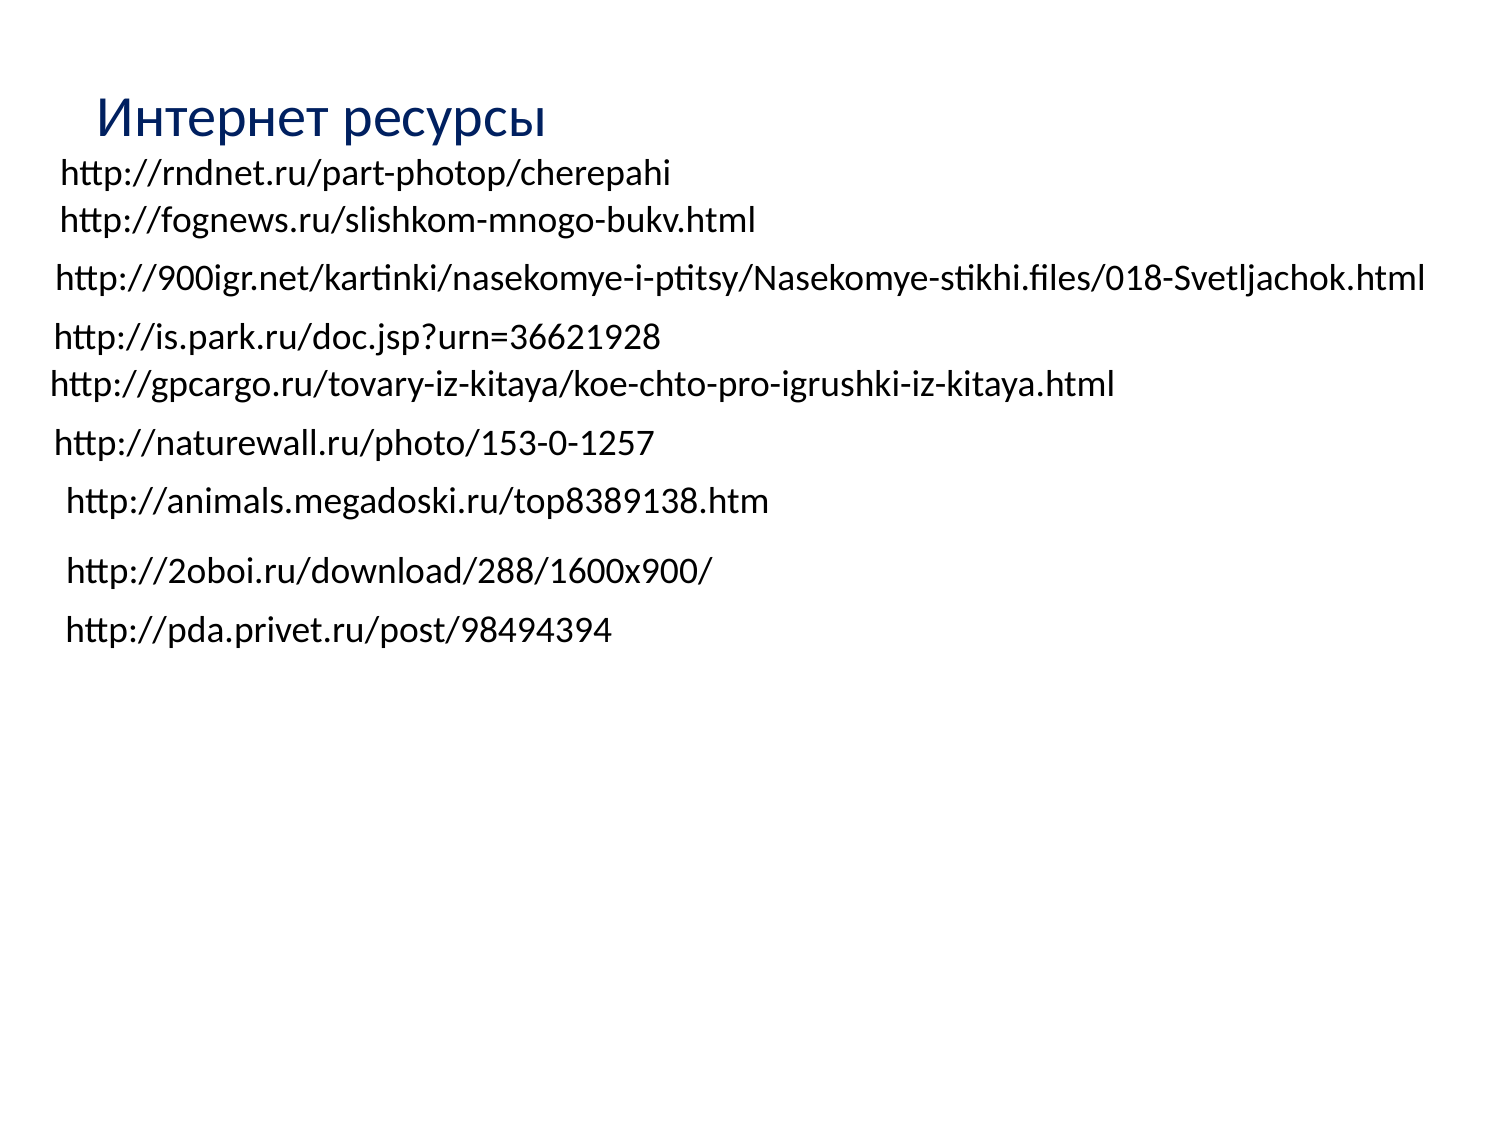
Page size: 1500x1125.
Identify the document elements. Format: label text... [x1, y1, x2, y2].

text_box http://fognews.ru/slishkom-mnogo-bukv.html [27, 187, 772, 246]
text_box http://gpcargo.ru/tovary-iz-kitaya/koe-chto-pro-igrushki-iz-kitaya.html [35, 351, 1383, 412]
text_box http://animals.megadoski.ru/top8389138.htm [51, 468, 786, 529]
text_box Интернет ресурсы [82, 70, 704, 156]
text_box http://2oboi.ru/download/288/1600x900/ [51, 538, 728, 599]
text_box http://900igr.net/kartinki/nasekomye-i-ptitsy/Nasekomye-stikhi.files/018-Svetljachok.html [23, 246, 1454, 306]
text_box http://is.park.ru/doc.jsp?urn=36621928 [38, 304, 677, 351]
text_box http://naturewall.ru/photo/153-0-1257 [39, 410, 671, 470]
text_box http://rndnet.ru/part-photop/cherepahi [28, 140, 687, 187]
text_box http://pda.privet.ru/post/98494394 [50, 597, 628, 658]
